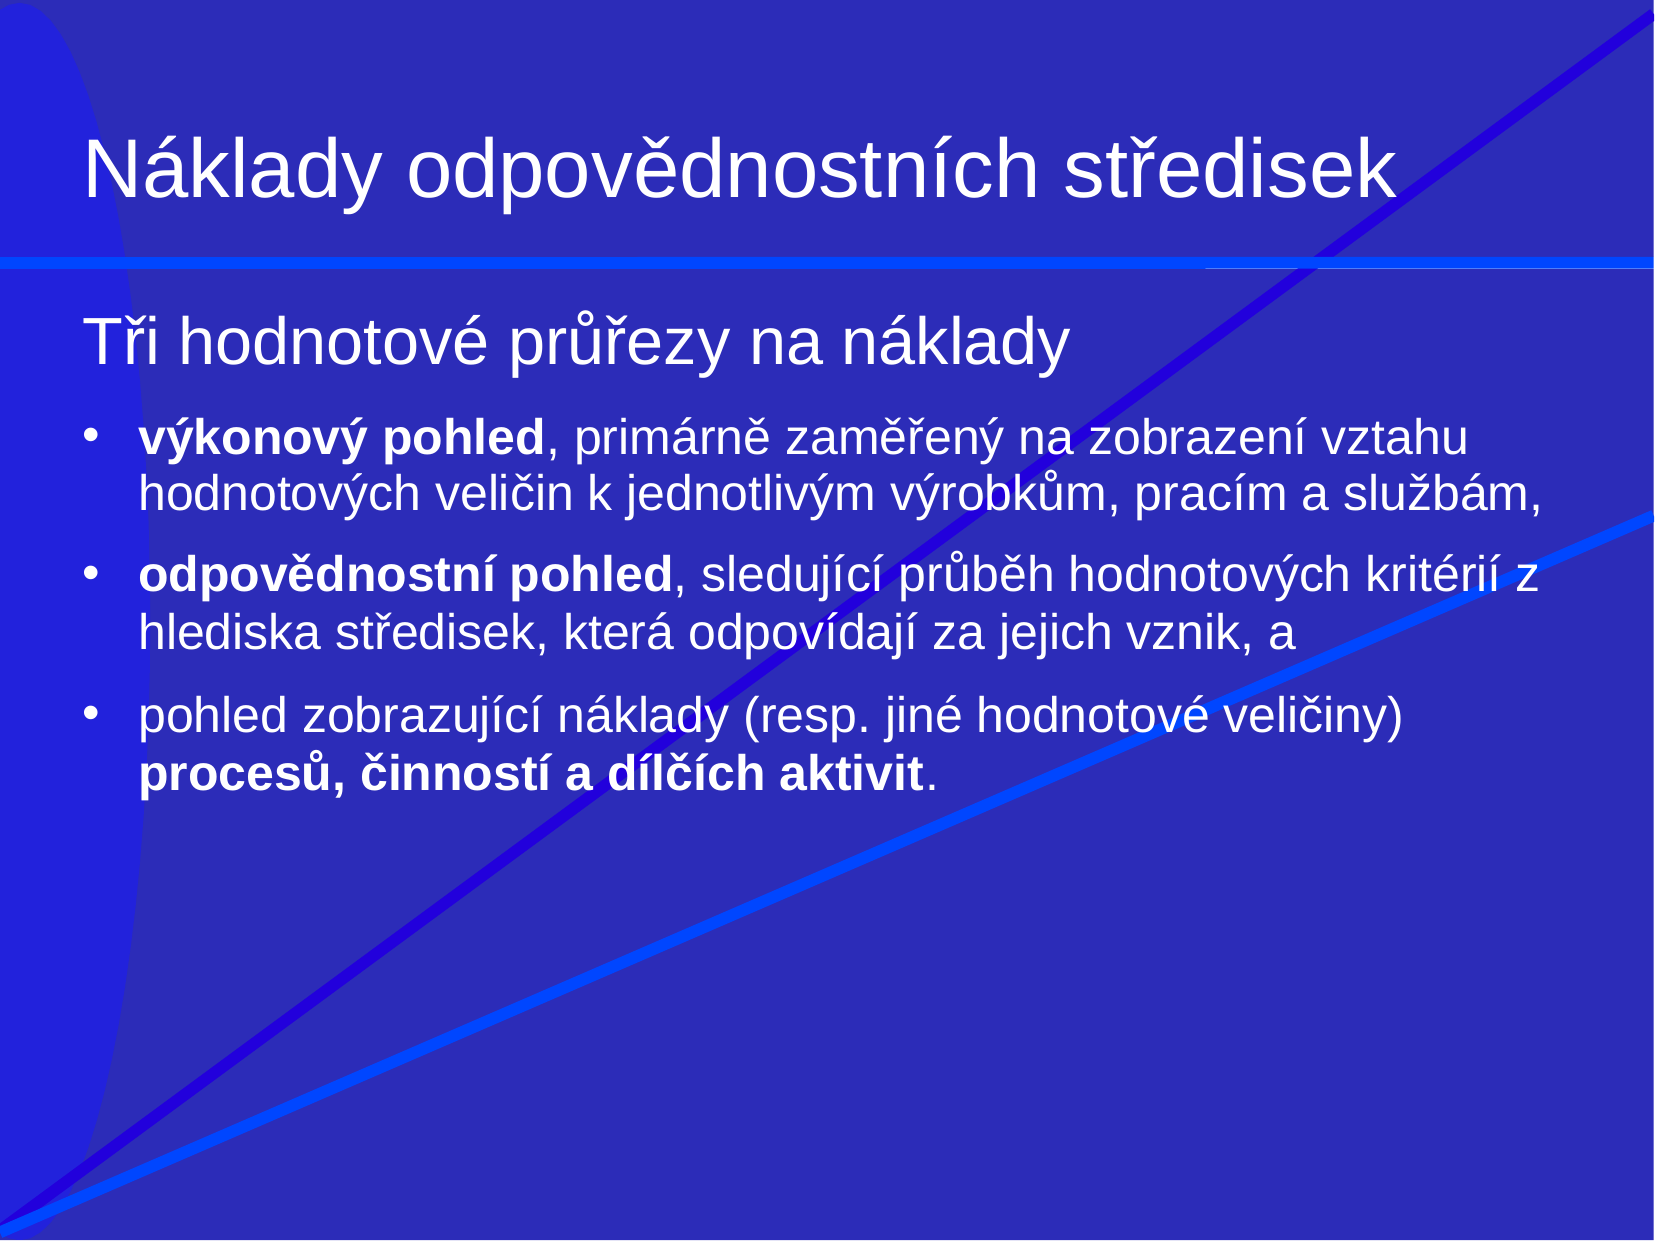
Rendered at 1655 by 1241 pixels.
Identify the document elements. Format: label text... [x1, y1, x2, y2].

text_box Tři hodnotové průřezy na náklady výkonový pohled, primárně zaměřený na zobrazení vztahu hodnotových veličin k jednotlivým výrobkům, pracím a službám, odpovědnostní pohled, sledující průběh hodnotových kritérií z hlediska středisek, která odpovídají za jejich vznik, a pohled zobrazující náklady (resp. jiné hodnotové veličiny) procesů, činností a dílčích aktivit. [80, 297, 1547, 801]
title Náklady odpovědnostních středisek [80, 67, 1574, 321]
